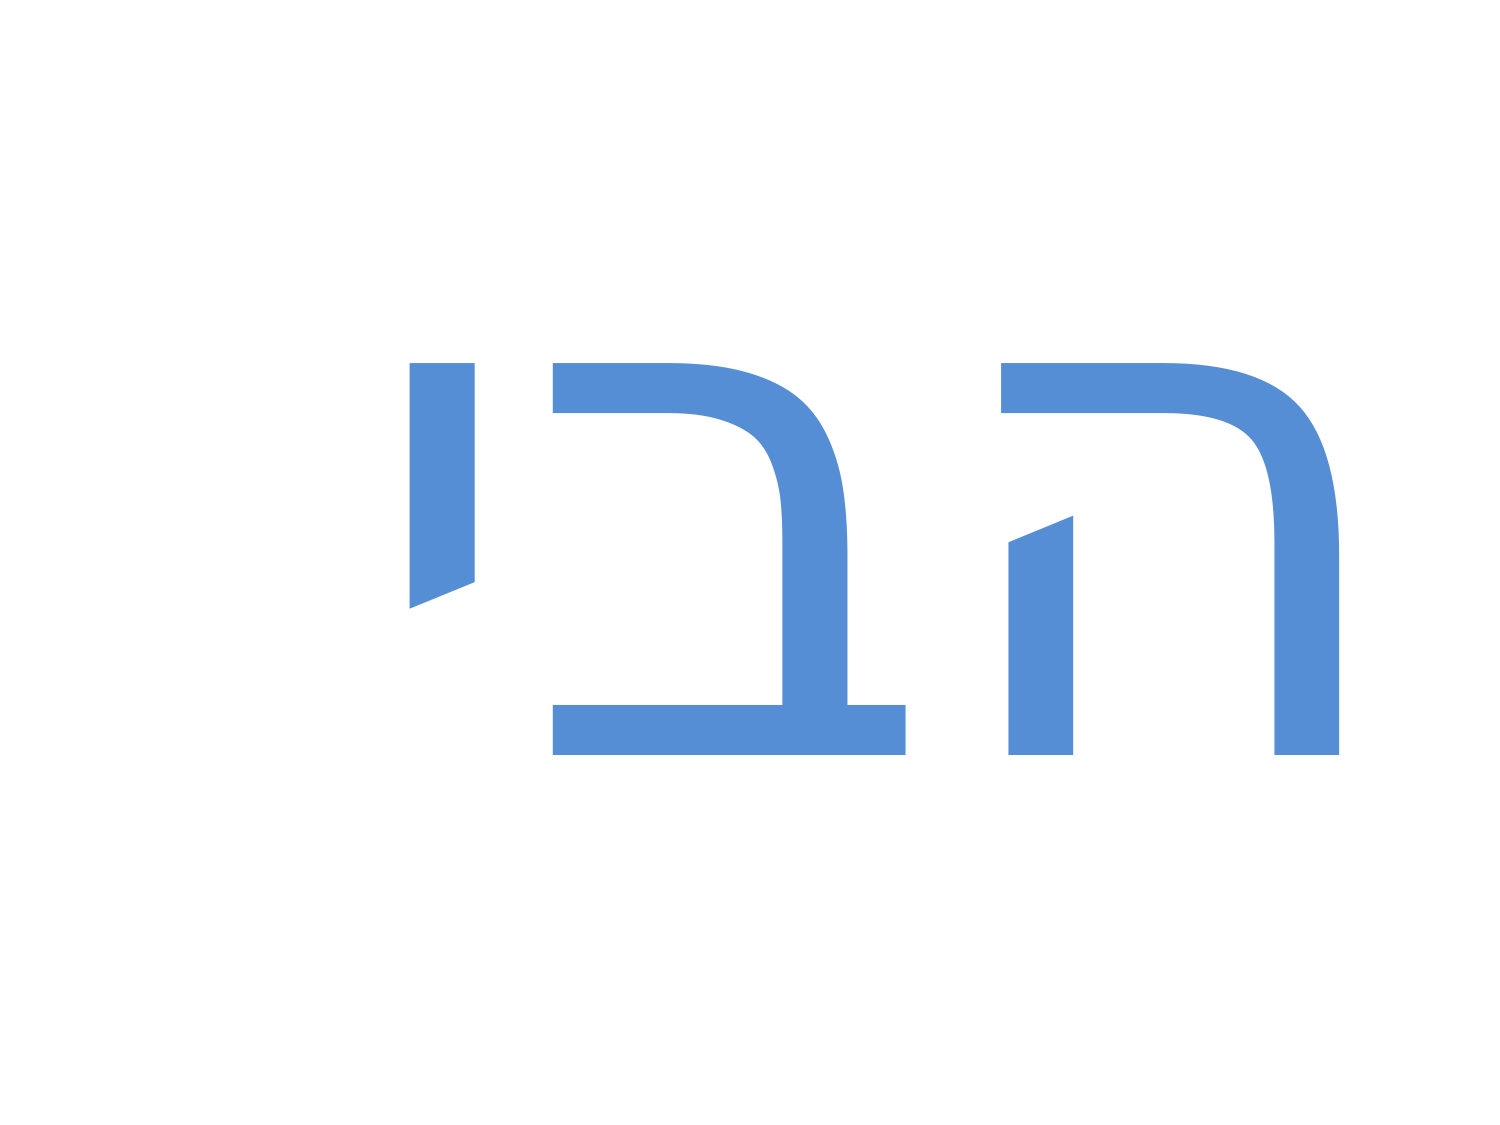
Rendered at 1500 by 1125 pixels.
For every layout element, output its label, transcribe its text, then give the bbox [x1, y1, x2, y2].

title הבי [70, 375, 1421, 563]
